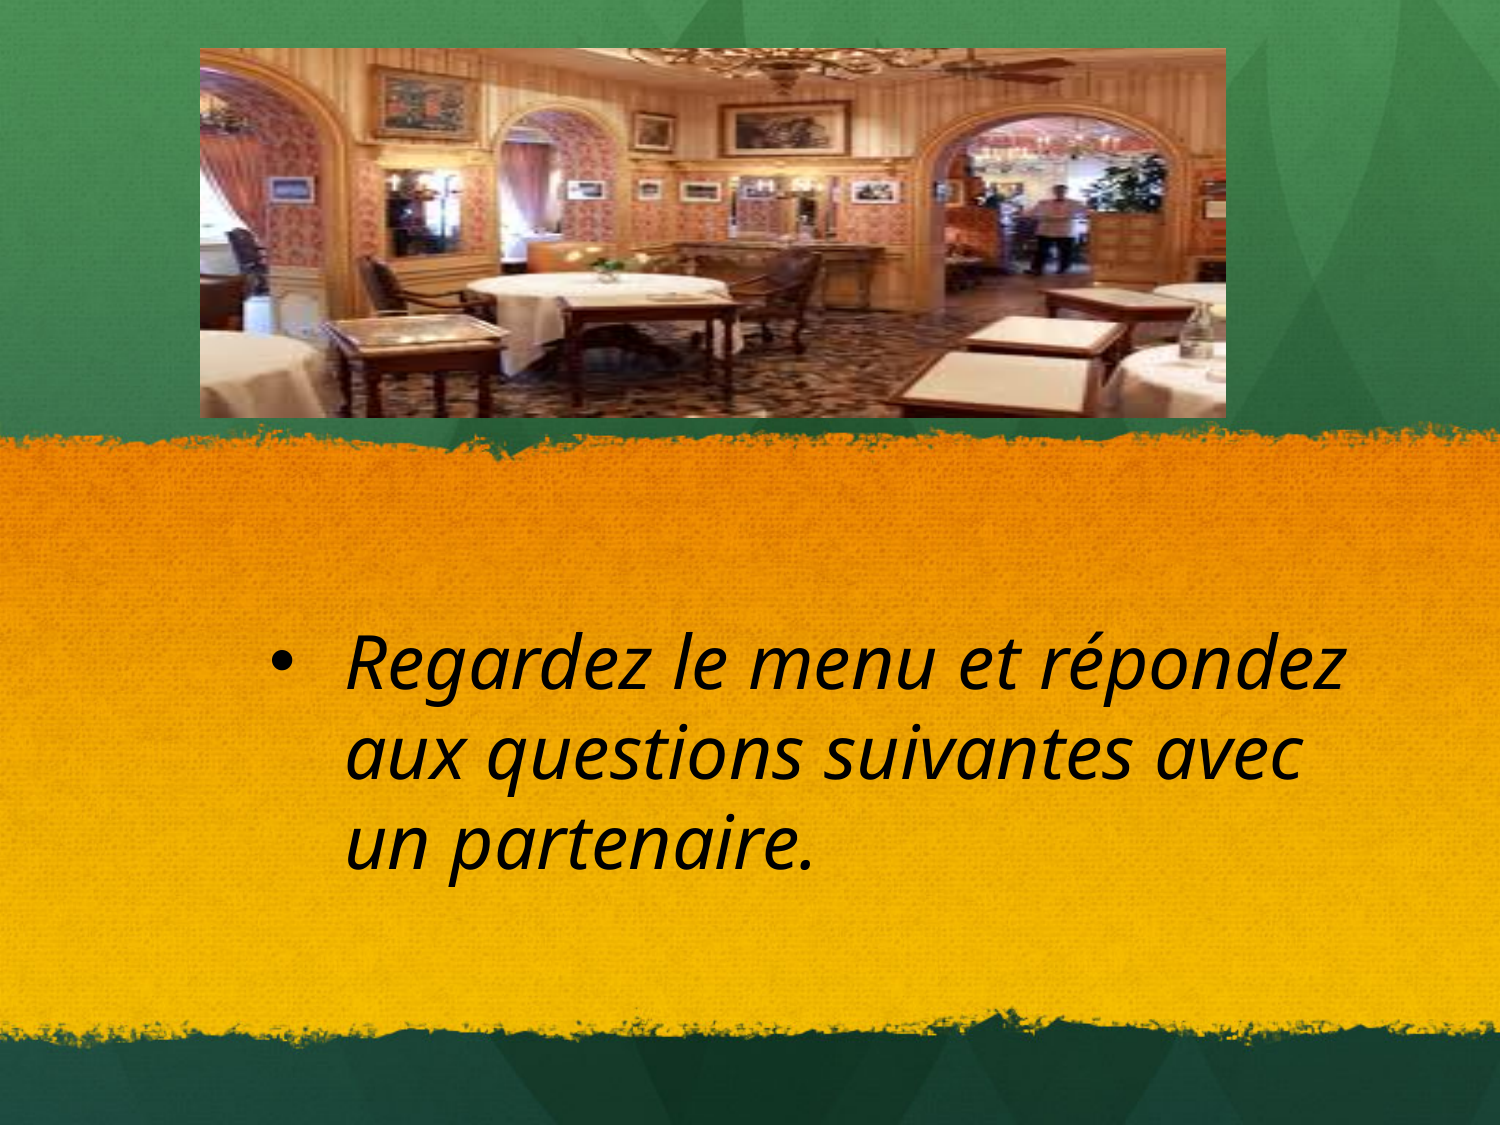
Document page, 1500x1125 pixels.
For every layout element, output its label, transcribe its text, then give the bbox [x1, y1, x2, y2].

picture [0, 0, 1500, 1125]
text_box Regardez le menu et répondez aux questions suivantes avec un partenaire. [254, 607, 1378, 965]
